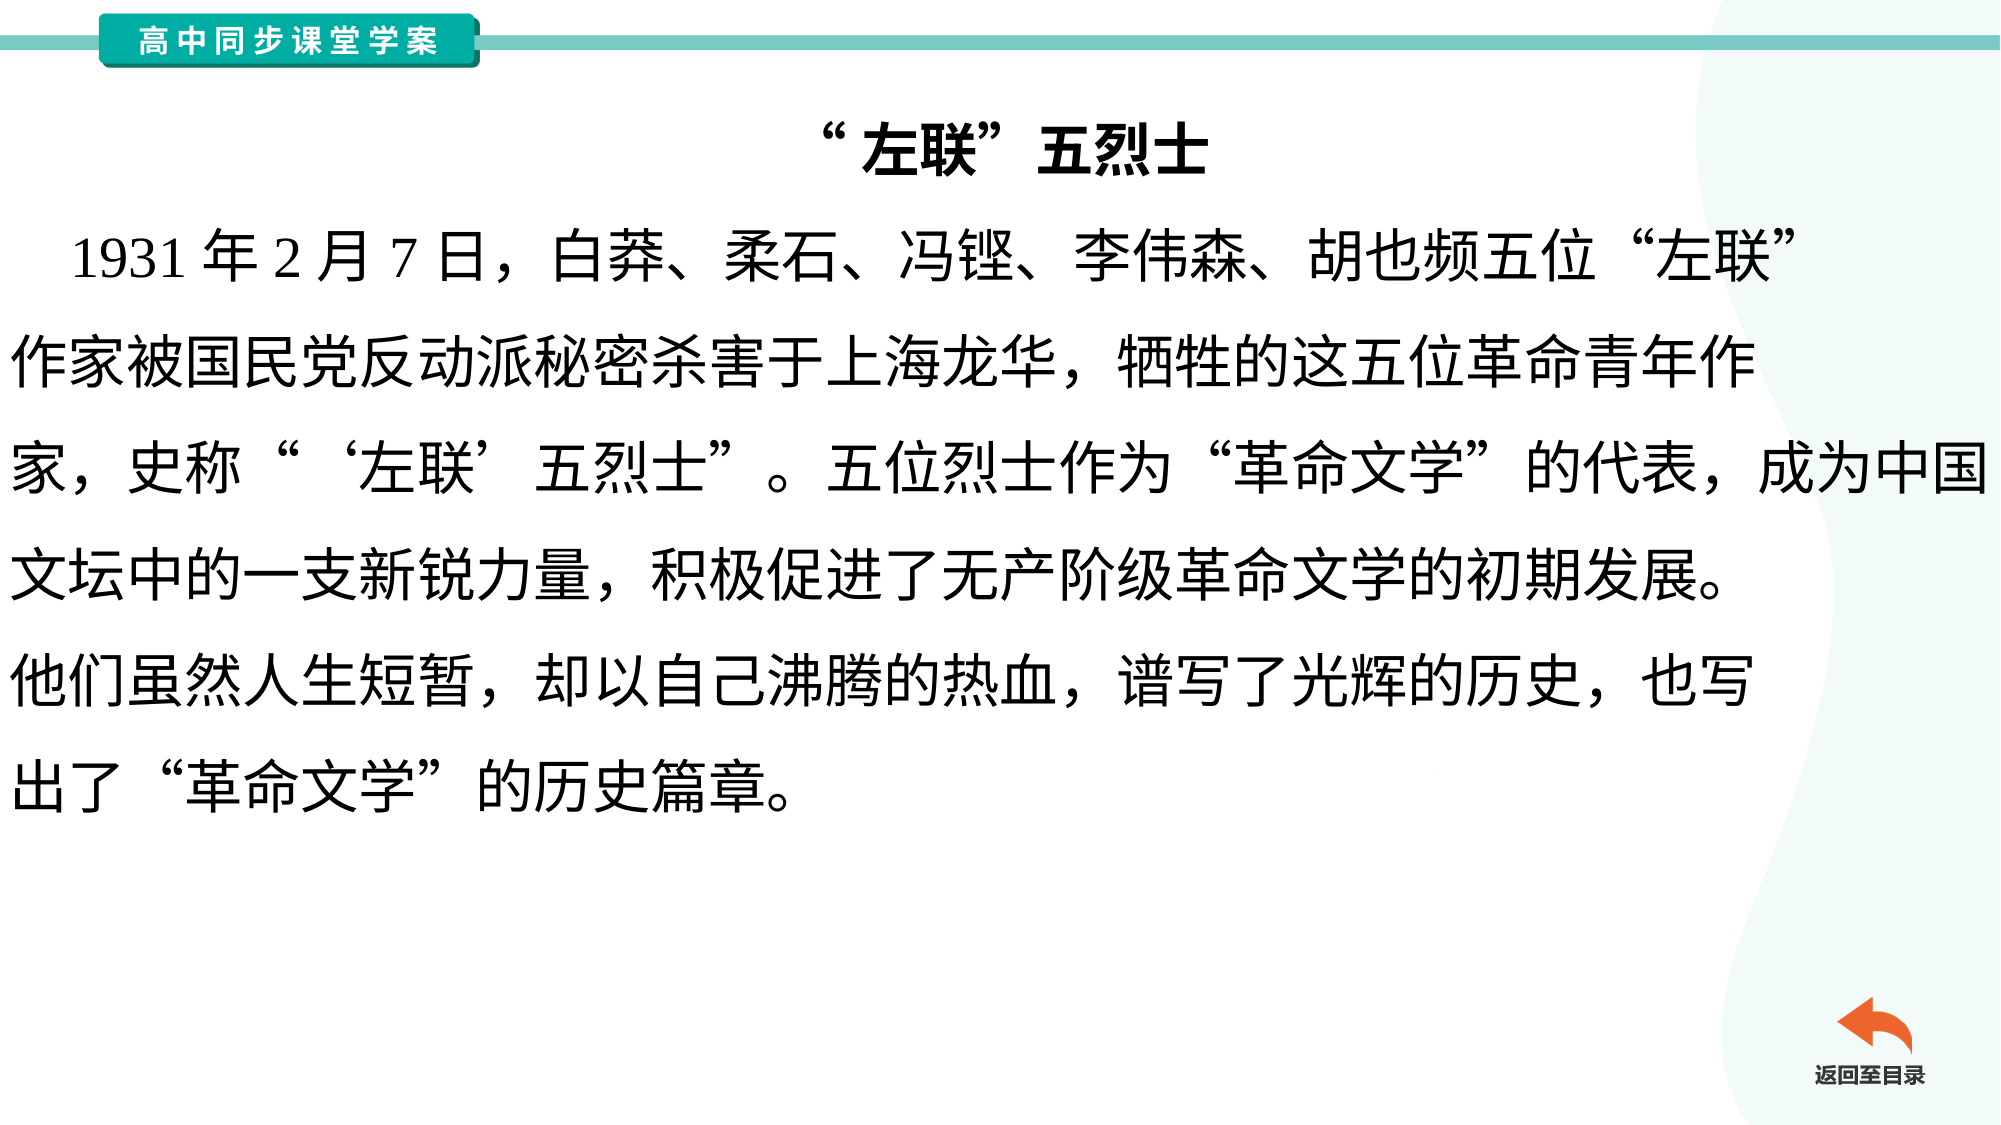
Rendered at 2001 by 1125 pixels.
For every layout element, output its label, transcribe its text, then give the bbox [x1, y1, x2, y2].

text_box “左联”五烈士 1931年2月7日，白莽、柔石、冯铿、李伟森、胡也频五位“左联” 作家被国民党反动派秘密杀害于上海龙华，牺牲的这五位革命青年作 家，史称“‘左联’五烈士”。五位烈士作为“革命文学”的代表，成为中国 文坛中的一支新锐力量，积极促进了无产阶级革命文学的初期发展。 他们虽然人生短暂，却以自己沸腾的热血，谱写了光辉的历史，也写 出了“革命文学”的历史篇章。 [100, 76, 1899, 821]
picture [0, 0, 2000, 1125]
